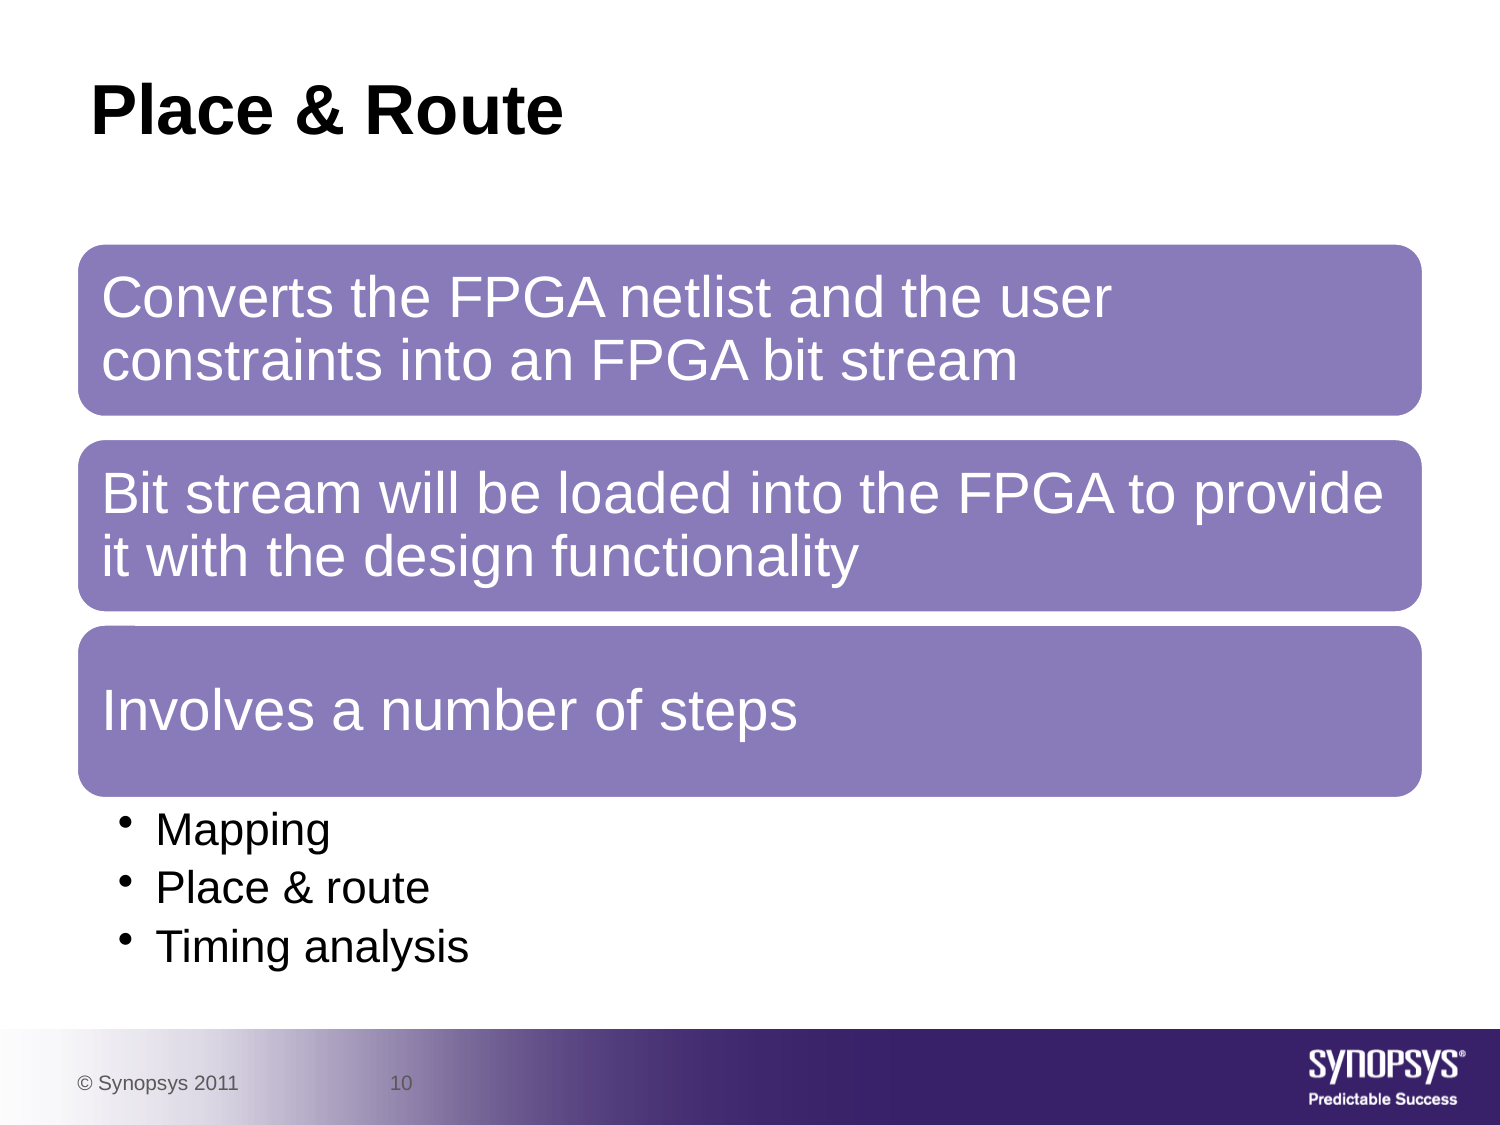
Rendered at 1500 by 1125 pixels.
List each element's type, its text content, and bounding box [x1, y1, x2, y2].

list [74, 237, 1426, 981]
title Place & Route [75, 12, 1500, 200]
picture [0, 1029, 1500, 1125]
